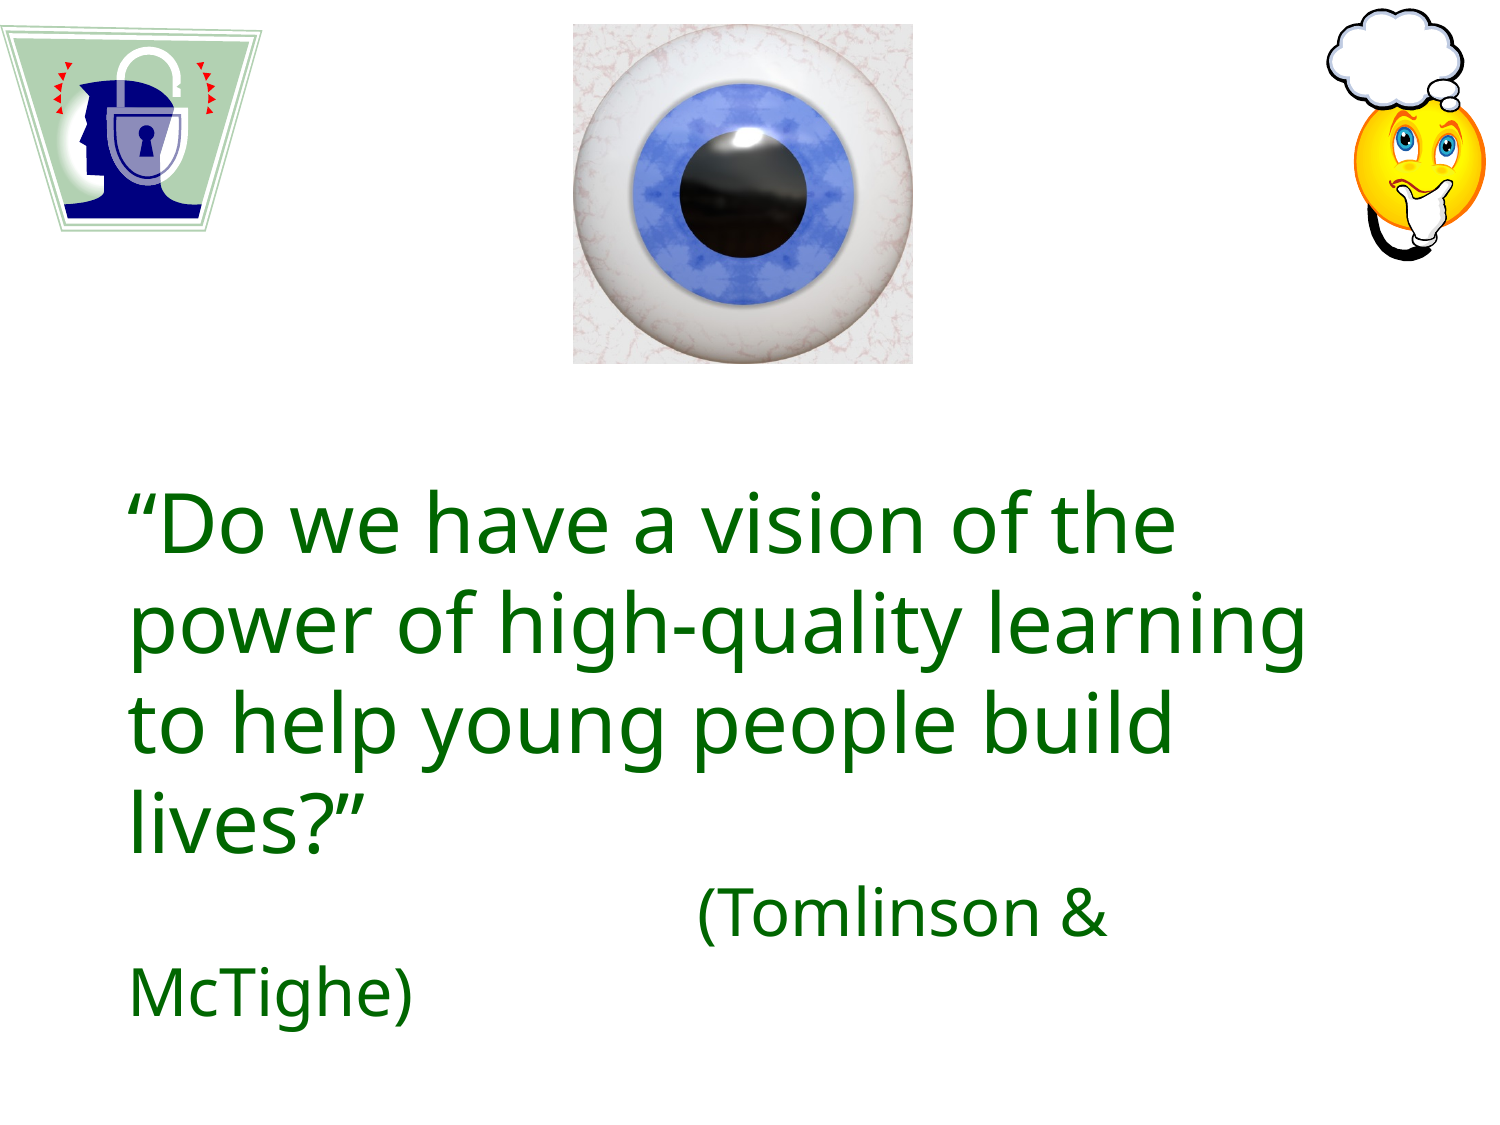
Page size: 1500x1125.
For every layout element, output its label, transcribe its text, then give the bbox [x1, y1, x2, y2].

picture [0, 24, 263, 232]
picture [573, 24, 913, 364]
picture [1325, 7, 1487, 263]
text_box “Do we have a vision of the power of high-quality learning to help young people build lives?” (Tomlinson & McTighe) [112, 462, 1424, 1038]
